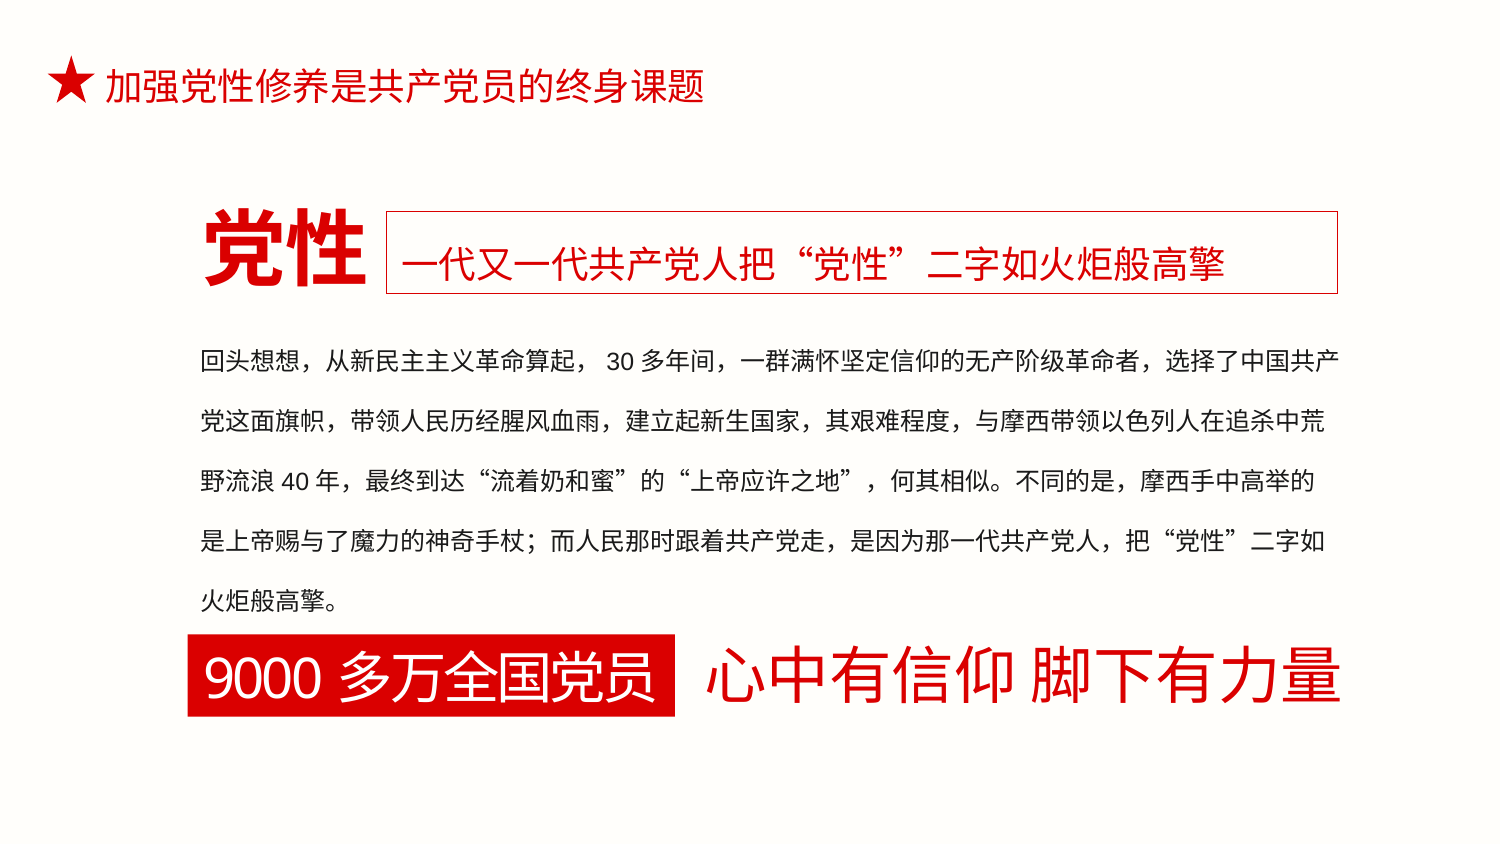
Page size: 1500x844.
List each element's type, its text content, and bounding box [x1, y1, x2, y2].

text_box 党性 [186, 195, 402, 296]
text_box 9000多万全国党员 [187, 634, 675, 717]
text_box 回头想想，从新民主主义革命算起，30多年间，一群满怀坚定信仰的无产阶级革命者，选择了中国共产党这面旗帜，带领人民历经腥风血雨，建立起新生国家，其艰难程度，与摩西带领以色列人在追杀中荒野流浪40年，最终到达“流着奶和蜜”的“上帝应许之地”，何其相似。不同的是，摩西手中高举的 是上帝赐与了魔力的神奇手杖；而人民那时跟着共产党走，是因为那一代共产党人，把“党性”二字如火炬般高擎。 [187, 309, 1363, 622]
text_box 一代又一代共产党人把“党性”二字如火炬般高擎 [386, 211, 1338, 294]
text_box 心中有信仰 脚下有力量 [699, 634, 1375, 714]
